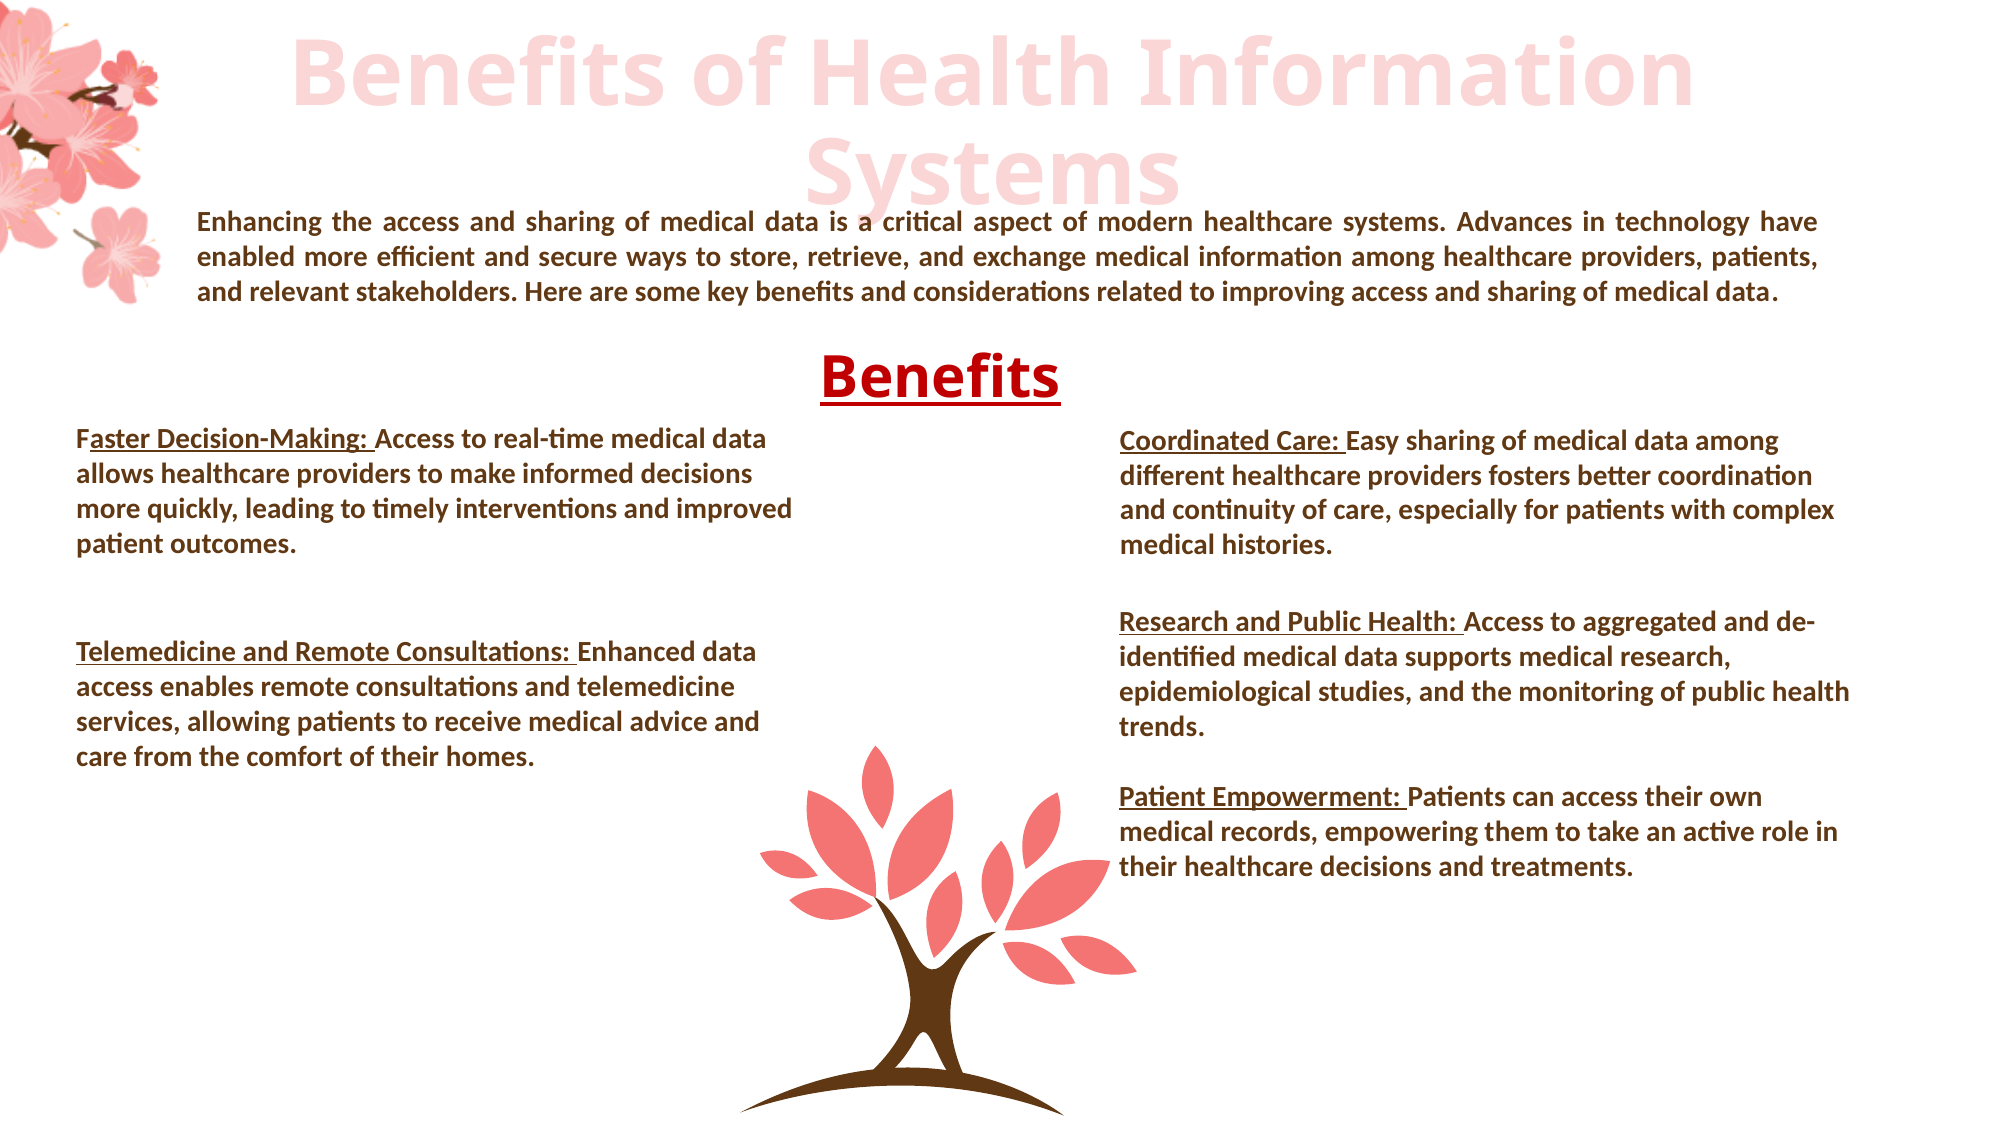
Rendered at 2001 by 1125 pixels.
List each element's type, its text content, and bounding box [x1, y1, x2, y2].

text_box Benefits [788, 331, 1093, 417]
text_box Enhancing the access and sharing of medical data is a critical aspect of modern healthcare systems. Advances in technology have enabled more efficient and secure ways to store, retrieve, and exchange medical information among healthcare providers, patients, and relevant stakeholders. Here are some key benefits and considerations related to improving access and sharing of medical data. [182, 195, 1835, 315]
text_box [740, 745, 1137, 1116]
title Benefits of Health Information Systems [131, 16, 1857, 234]
text_box Coordinated Care: Easy sharing of medical data among different healthcare providers fosters better coordination and continuity of care, especially for patients with complex medical histories. [1105, 413, 1872, 568]
picture [0, 0, 197, 328]
text_box Faster Decision-Making: Access to real-time medical data allows healthcare providers to make informed decisions more quickly, leading to timely interventions and improved patient outcomes. [61, 411, 828, 567]
text_box Research and Public Health: Access to aggregated and de-identified medical data supports medical research, epidemiological studies, and the monitoring of public health trends. Patient Empowerment: Patients can access their own medical records, empowering them to take an active role in their healthcare decisions and treatments. [1104, 595, 1871, 890]
text_box Telemedicine and Remote Consultations: Enhanced data access enables remote consultations and telemedicine services, allowing patients to receive medical advice and care from the comfort of their homes. [61, 625, 828, 780]
